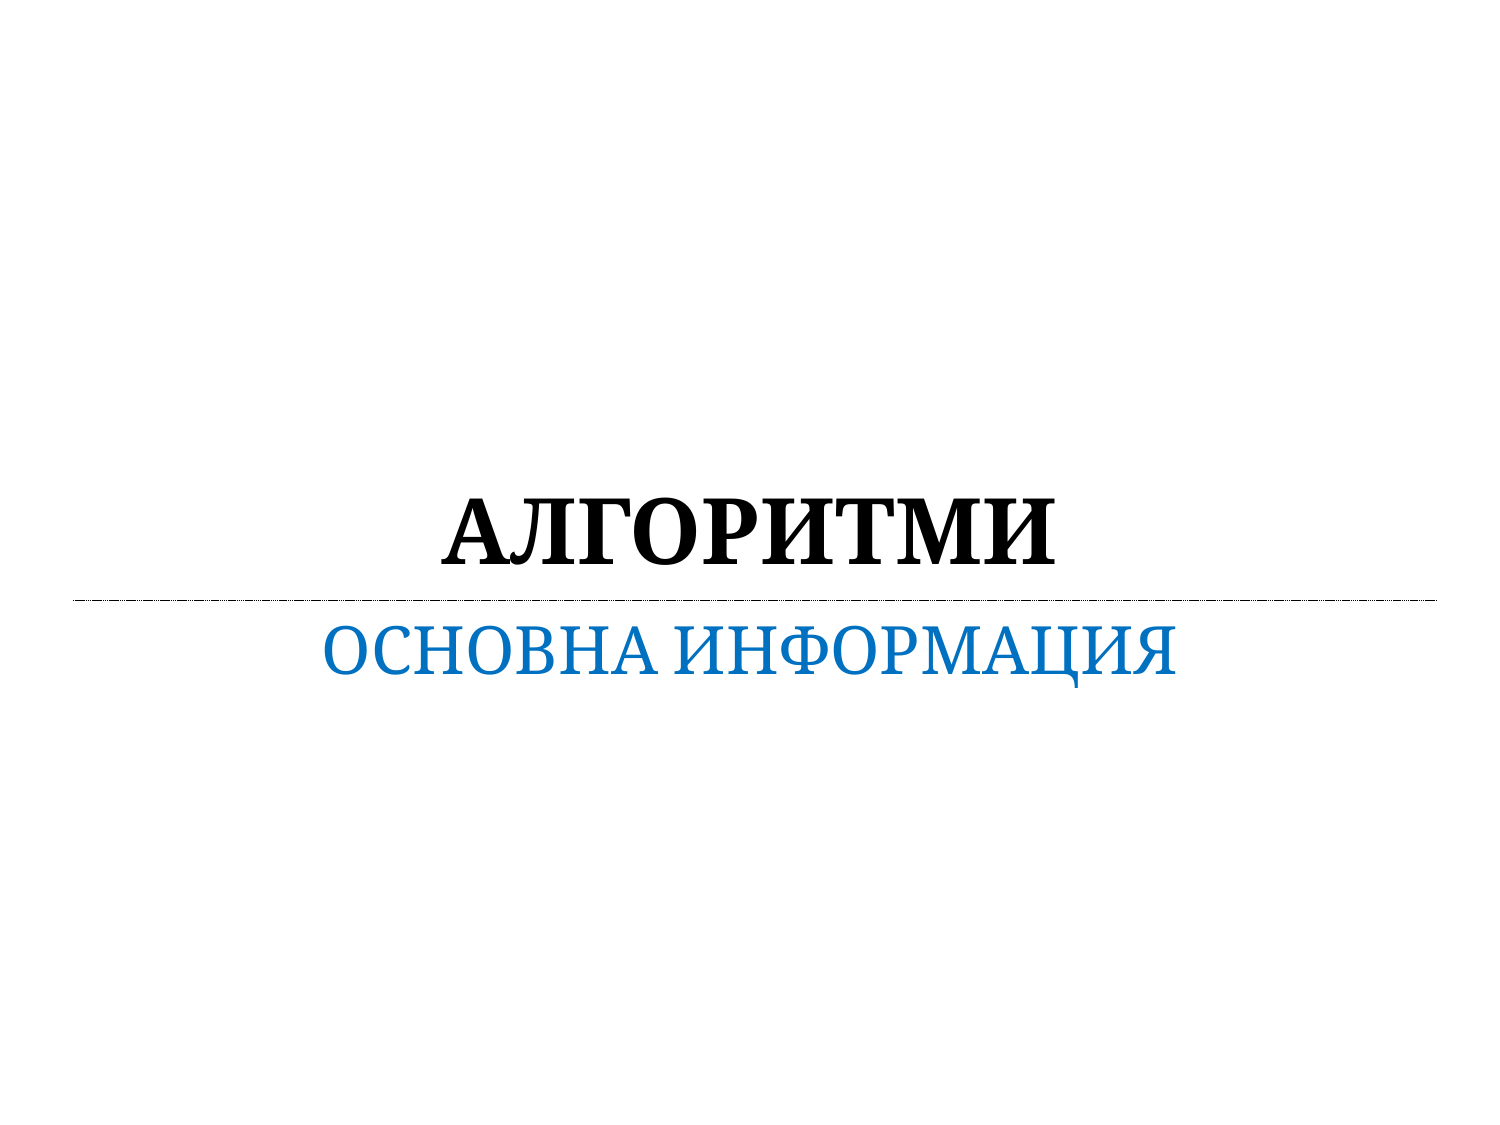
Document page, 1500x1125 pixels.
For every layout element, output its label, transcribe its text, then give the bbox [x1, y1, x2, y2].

title Алгоритми [0, 346, 1500, 594]
subtitle Основна информация [0, 597, 1500, 716]
